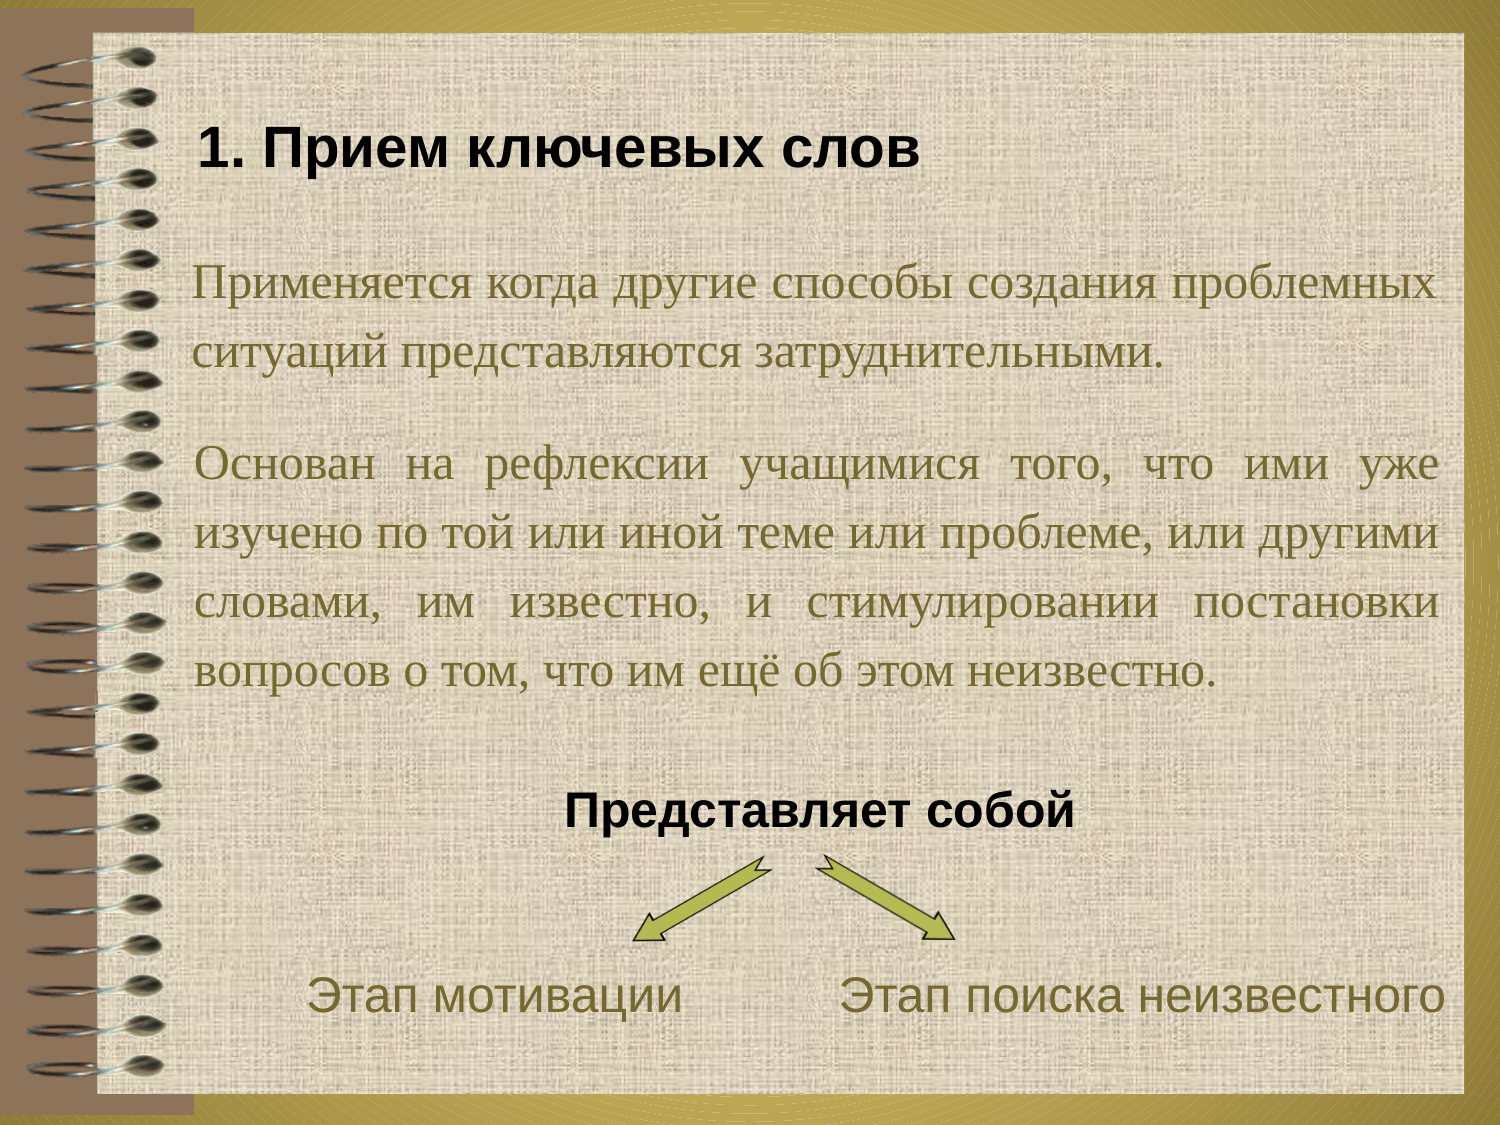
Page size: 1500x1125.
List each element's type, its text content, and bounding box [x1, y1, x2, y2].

picture [0, 8, 1465, 1115]
text_box Представляет собой [549, 769, 1092, 845]
text_box Основан на рефлексии учащимися того, что ими уже изучено по той или иной теме или проблеме, или другими словами, им известно, и стимулировании постановки вопросов о том, что им ещё об этом неизвестно. [179, 412, 1455, 704]
text_box Применяется когда другие способы создания проблемных ситуаций представляются затруднительными. [176, 231, 1453, 385]
text_box Этап мотивации [291, 955, 699, 1030]
text_box 1. Прием ключевых слов [182, 101, 1459, 187]
text_box Этап поиска неизвестного [823, 955, 1462, 1030]
